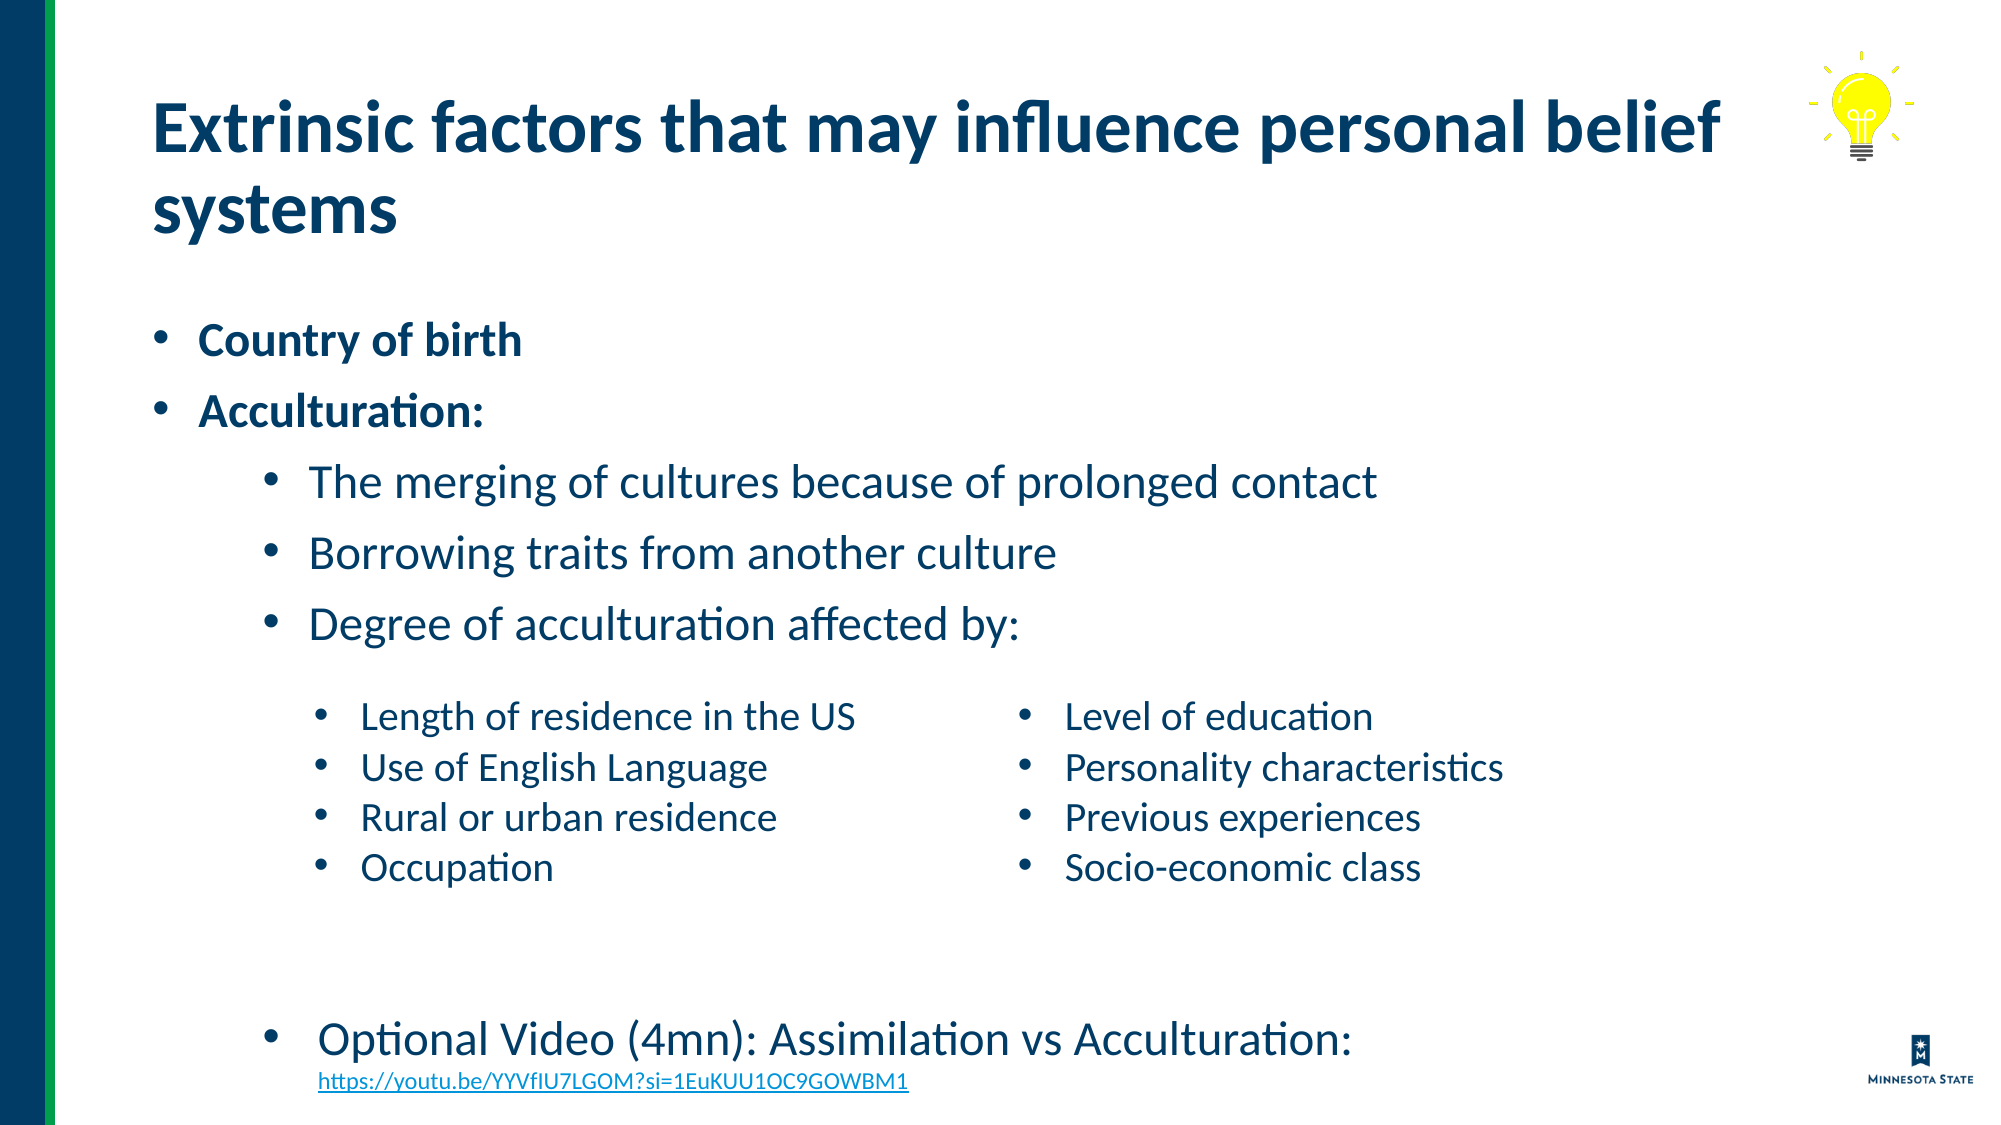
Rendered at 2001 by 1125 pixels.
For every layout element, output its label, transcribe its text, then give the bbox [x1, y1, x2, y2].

picture [1863, 1028, 2001, 1095]
list Country of birth Acculturation: The merging of cultures because of prolonged contact Borrowing traits from another culture Degree of acculturation affected by: Optional Video (4mn): Assimilation vs Acculturation: https://youtu.be/YYVfIU7LGOM?si=1EuKUU1OC9GOWBM1 [137, 299, 1863, 1107]
text_box Level of education Personality characteristics Previous experiences Socio-economic class [1003, 681, 1529, 942]
picture [1780, 22, 1943, 185]
title Extrinsic factors that may influence personal belief systems [137, 59, 1863, 278]
text_box Length of residence in the US Use of English Language Rural or urban residence Occupation [299, 681, 881, 942]
